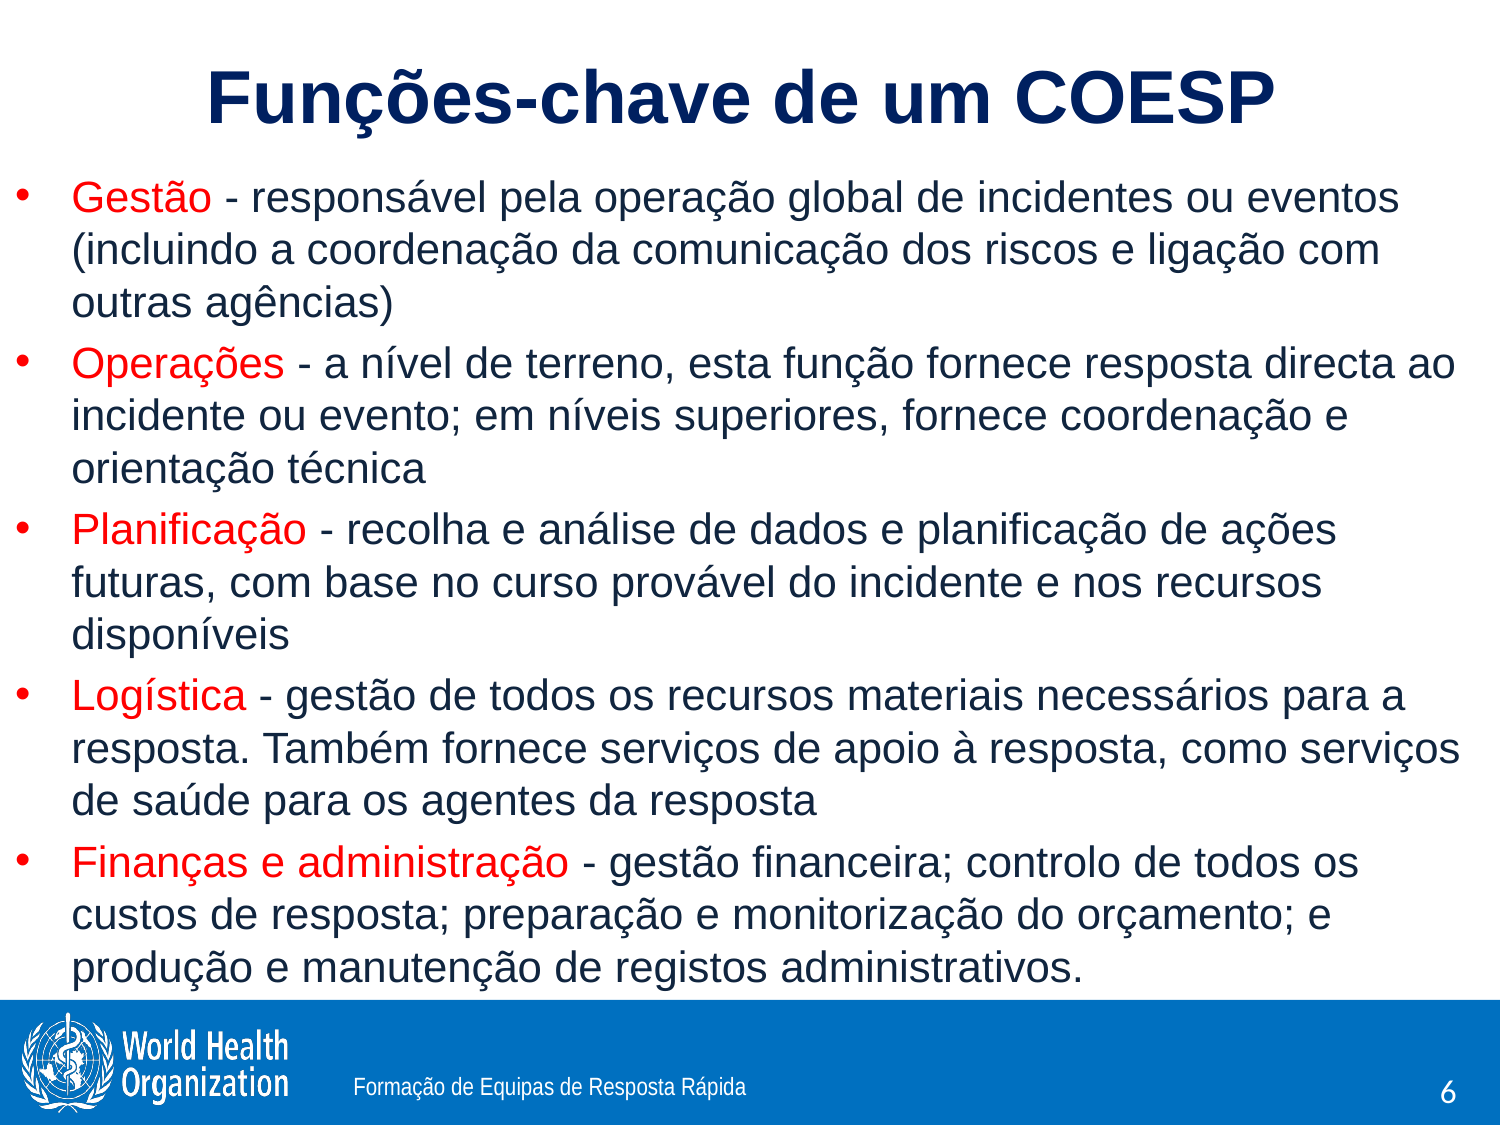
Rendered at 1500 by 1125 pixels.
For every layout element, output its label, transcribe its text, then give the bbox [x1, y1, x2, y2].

list Gestão - responsável pela operação global de incidentes ou eventos (incluindo a coordenação da comunicação dos riscos e ligação com outras agências) Operações - a nível de terreno, esta função fornece resposta directa ao incidente ou evento; em níveis superiores, fornece coordenação e orientação técnica Planificação - recolha e análise de dados e planificação de ações futuras, com base no curso provável do incidente e nos recursos disponíveis Logística - gestão de todos os recursos materiais necessários para a resposta. Também fornece serviços de apoio à resposta, como serviços de saúde para os agentes da resposta Finanças e administração - gestão financeira; controlo de todos os custos de resposta; preparação e monitorização do orçamento; e produção e manutenção de registos administrativos. [0, 160, 1483, 917]
picture [21, 1012, 288, 1113]
title Funções-chave de um COESP [76, 0, 1427, 160]
